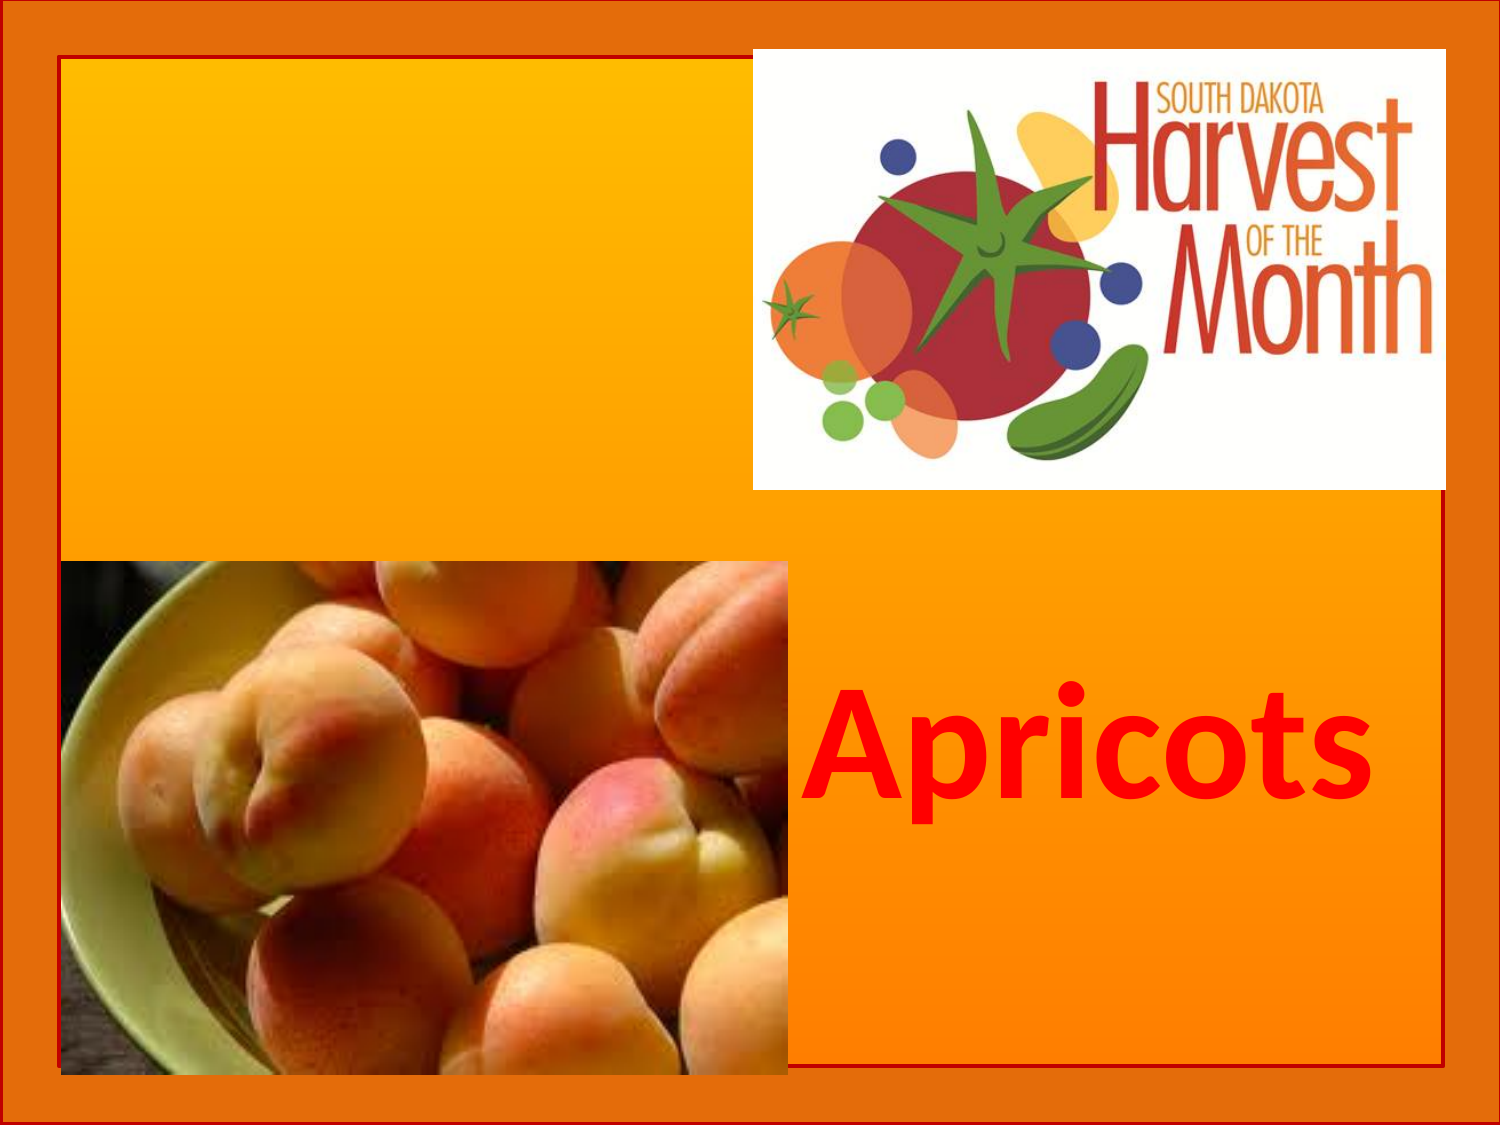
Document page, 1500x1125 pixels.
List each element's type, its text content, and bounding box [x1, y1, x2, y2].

text_box [0, 0, 1500, 1125]
text_box Apricots [792, 624, 1413, 840]
picture [60, 561, 788, 1076]
picture [753, 49, 1446, 491]
